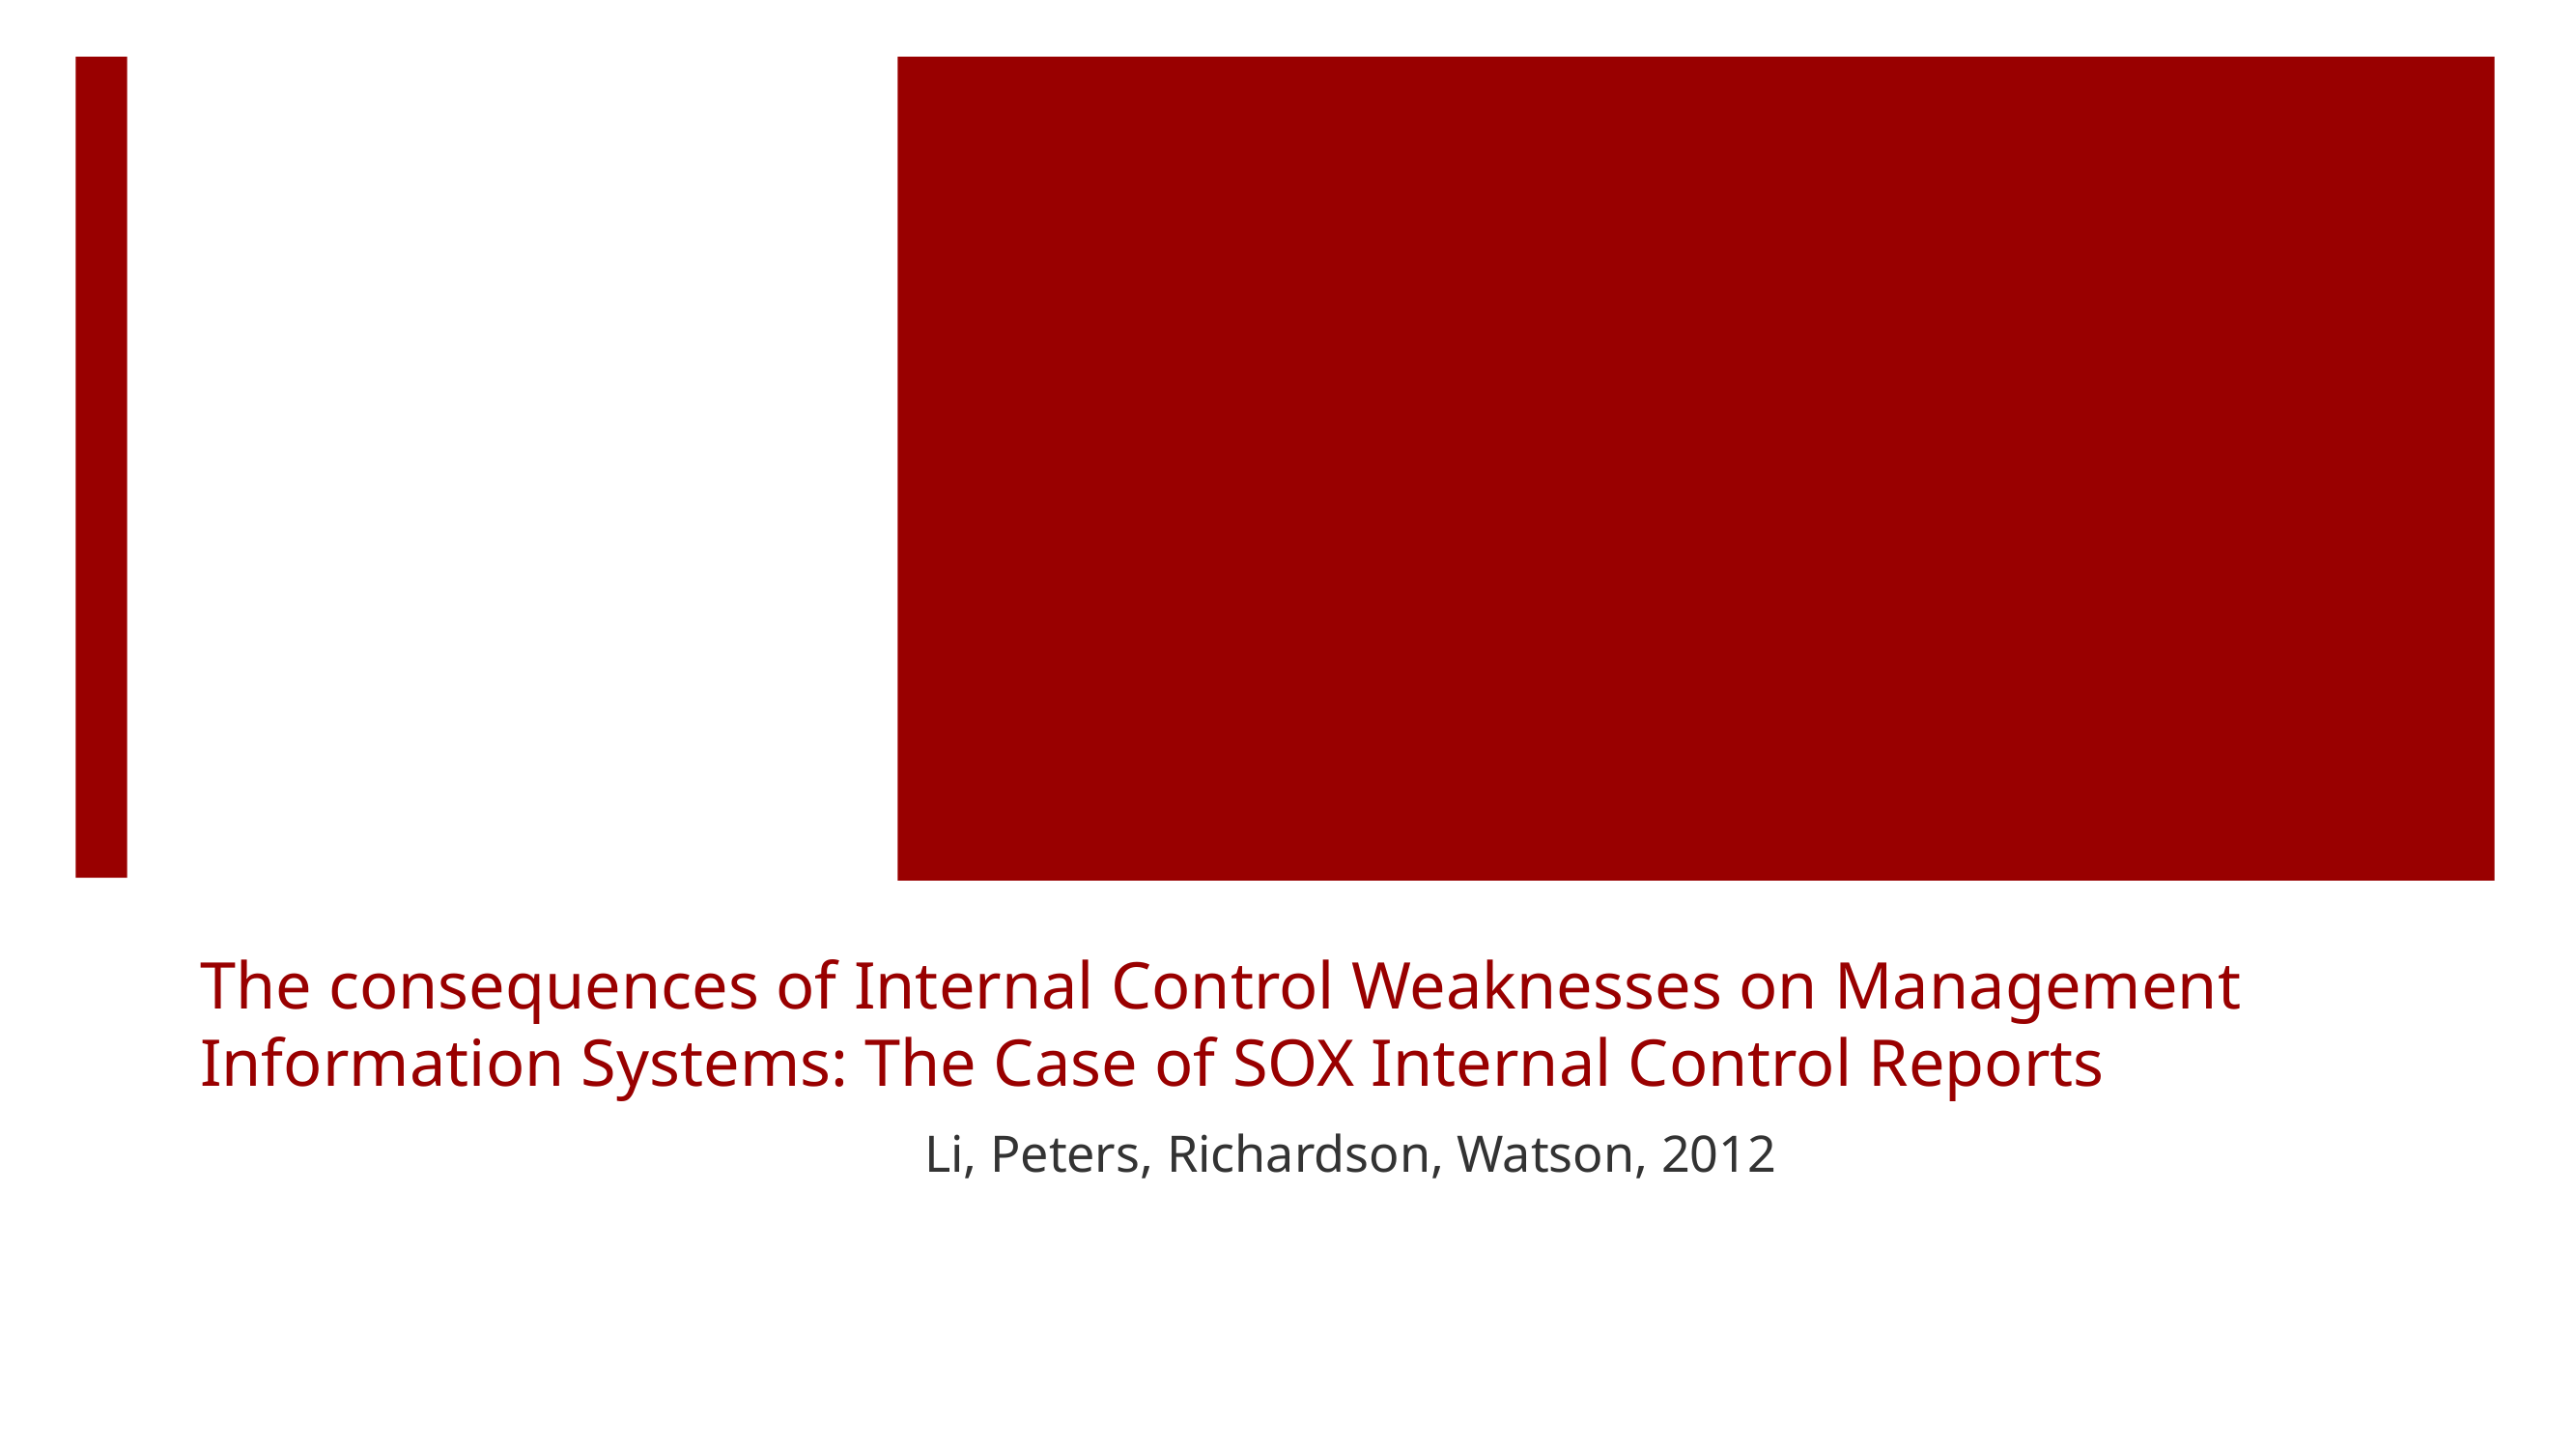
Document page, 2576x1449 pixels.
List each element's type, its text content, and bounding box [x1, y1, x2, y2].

subtitle Li, Peters, Richardson, Watson, 2012 [901, 1110, 2440, 1242]
title The consequences of Internal Control Weaknesses on Management Information Systems: The Case of SOX Internal Control Reports [177, 889, 2440, 1111]
